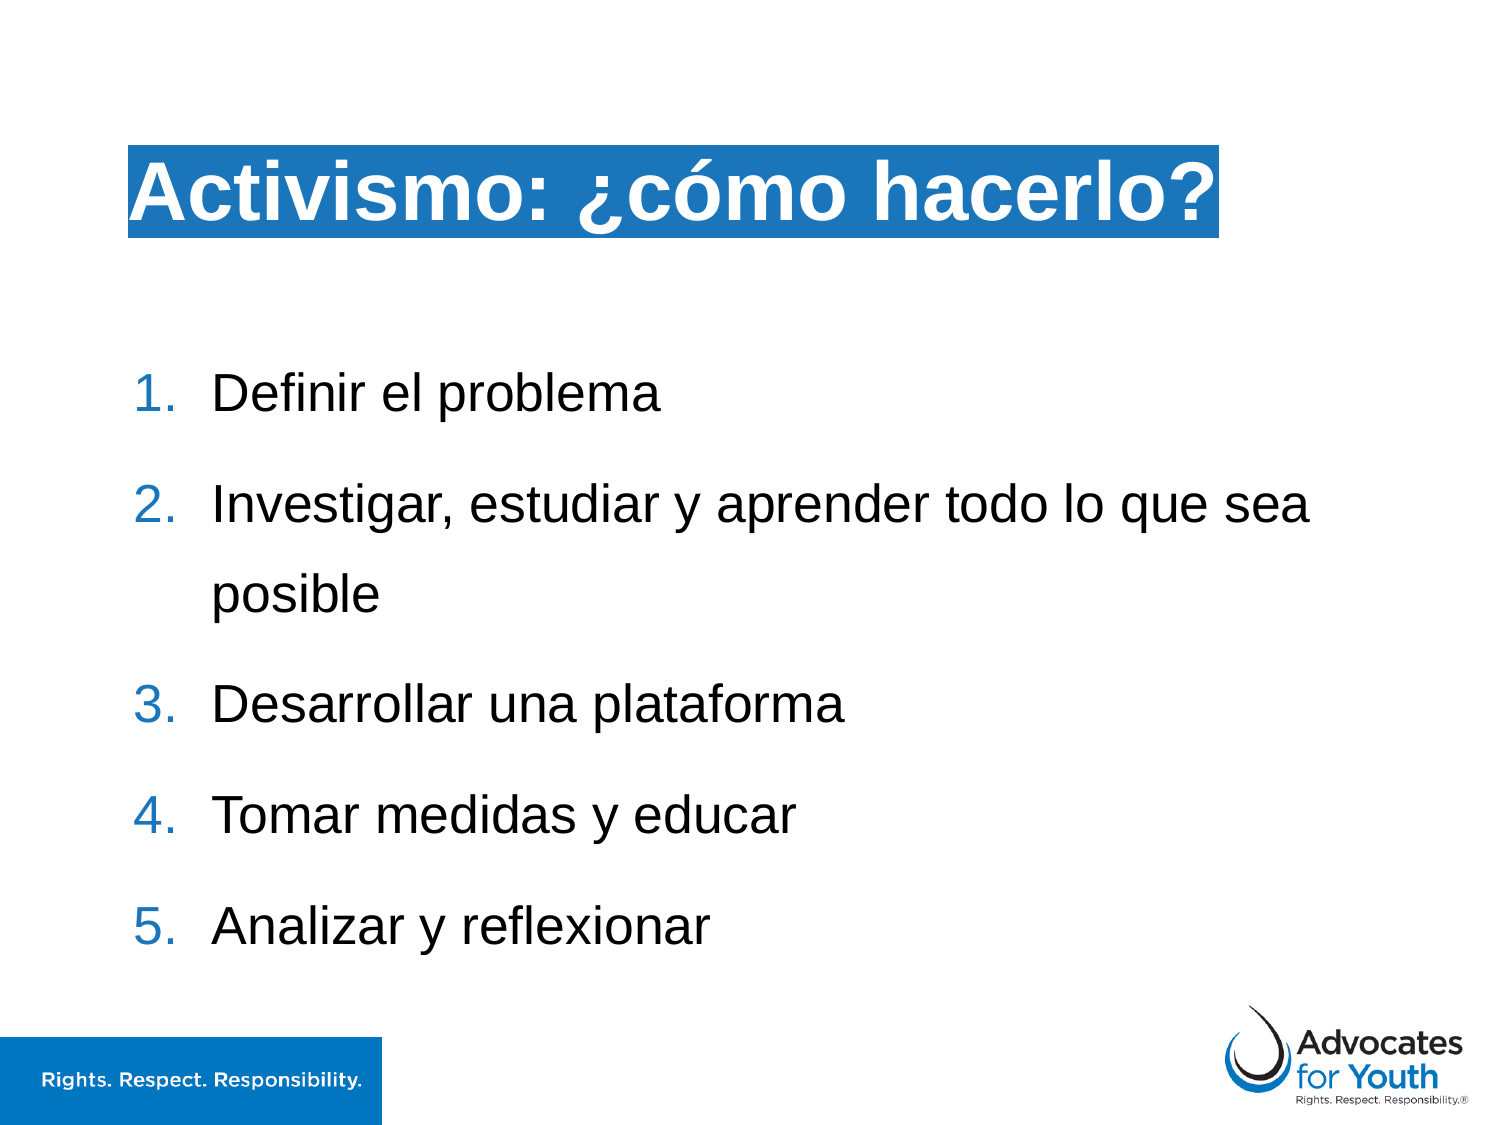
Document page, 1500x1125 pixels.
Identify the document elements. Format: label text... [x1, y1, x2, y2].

picture [1200, 990, 1500, 1125]
title Activismo: ¿cómo hacerlo? [112, 99, 1388, 288]
picture [0, 1037, 382, 1125]
list Definir el problema Investigar, estudiar y aprender todo lo que sea posible Desarrollar una plataforma Tomar medidas y educar Analizar y reflexionar [112, 324, 1388, 1000]
